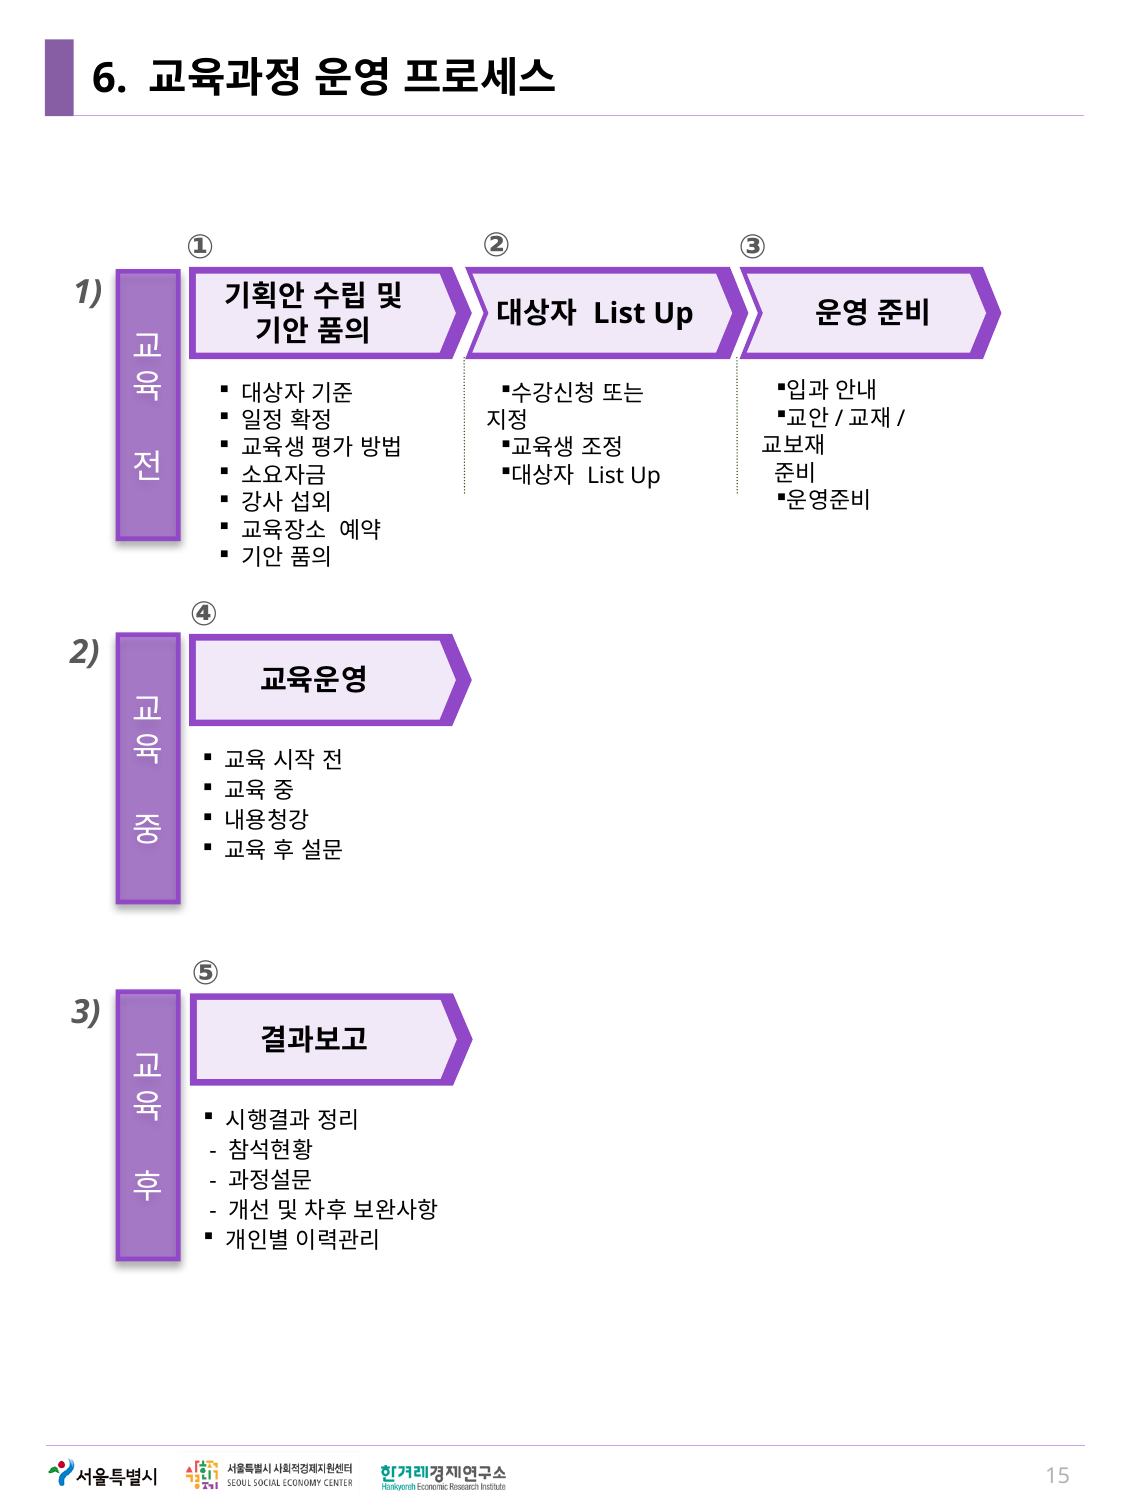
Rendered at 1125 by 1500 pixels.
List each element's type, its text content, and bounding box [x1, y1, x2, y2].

text_box 기획안 수립 및 기안 품의 [193, 280, 435, 344]
text_box [466, 267, 748, 359]
picture [178, 1451, 360, 1499]
text_box 교육 후 [117, 991, 179, 1260]
text_box [196, 999, 457, 1079]
text_box 대상자 List Up [488, 280, 702, 344]
text_box [190, 994, 472, 1085]
text_box 수강신청 또는 지정 교육생 조정 대상자 List Up [471, 370, 709, 523]
text_box [746, 315, 974, 353]
text_box 교육 중 [117, 634, 179, 903]
text_box [746, 273, 973, 311]
text_box ④ [189, 592, 241, 633]
text_box 시행결과 정리 - 참석현황 - 과정설문 - 개선 및 차후 보완사항 개인별 이력관리 [188, 1095, 464, 1291]
text_box 결과보고 [194, 1007, 436, 1070]
text_box 입과 안내 교안/교재/교보재 준비 운영준비 [747, 368, 985, 521]
title 6. 교육과정 운영 프로세스 [77, 49, 1034, 110]
text_box 교육 시작 전 교육 중 내용청강 교육 후 설문 [187, 736, 463, 871]
text_box ③ [738, 225, 789, 266]
text_box [189, 634, 471, 726]
picture [48, 1457, 157, 1486]
picture [381, 1465, 506, 1491]
text_box 운영 준비 [762, 280, 985, 344]
text_box [189, 267, 471, 359]
text_box [472, 273, 733, 353]
text_box ⑤ [191, 951, 243, 992]
text_box 교육 전 [117, 270, 179, 540]
text_box ② [482, 223, 533, 264]
text_box [195, 640, 456, 720]
text_box ① [186, 225, 237, 266]
text_box 3) [71, 990, 124, 1031]
text_box 1) [72, 270, 103, 311]
text_box 대상자 기준 일정 확정 교육생 평가 방법 소요자금 강사 섭외 교육장소 예약 기안 품의 [189, 370, 438, 578]
text_box [195, 273, 456, 353]
slide_number 15 [832, 1436, 1086, 1500]
text_box 2) [70, 630, 126, 671]
text_box [740, 267, 1001, 359]
text_box 교육운영 [193, 647, 435, 711]
